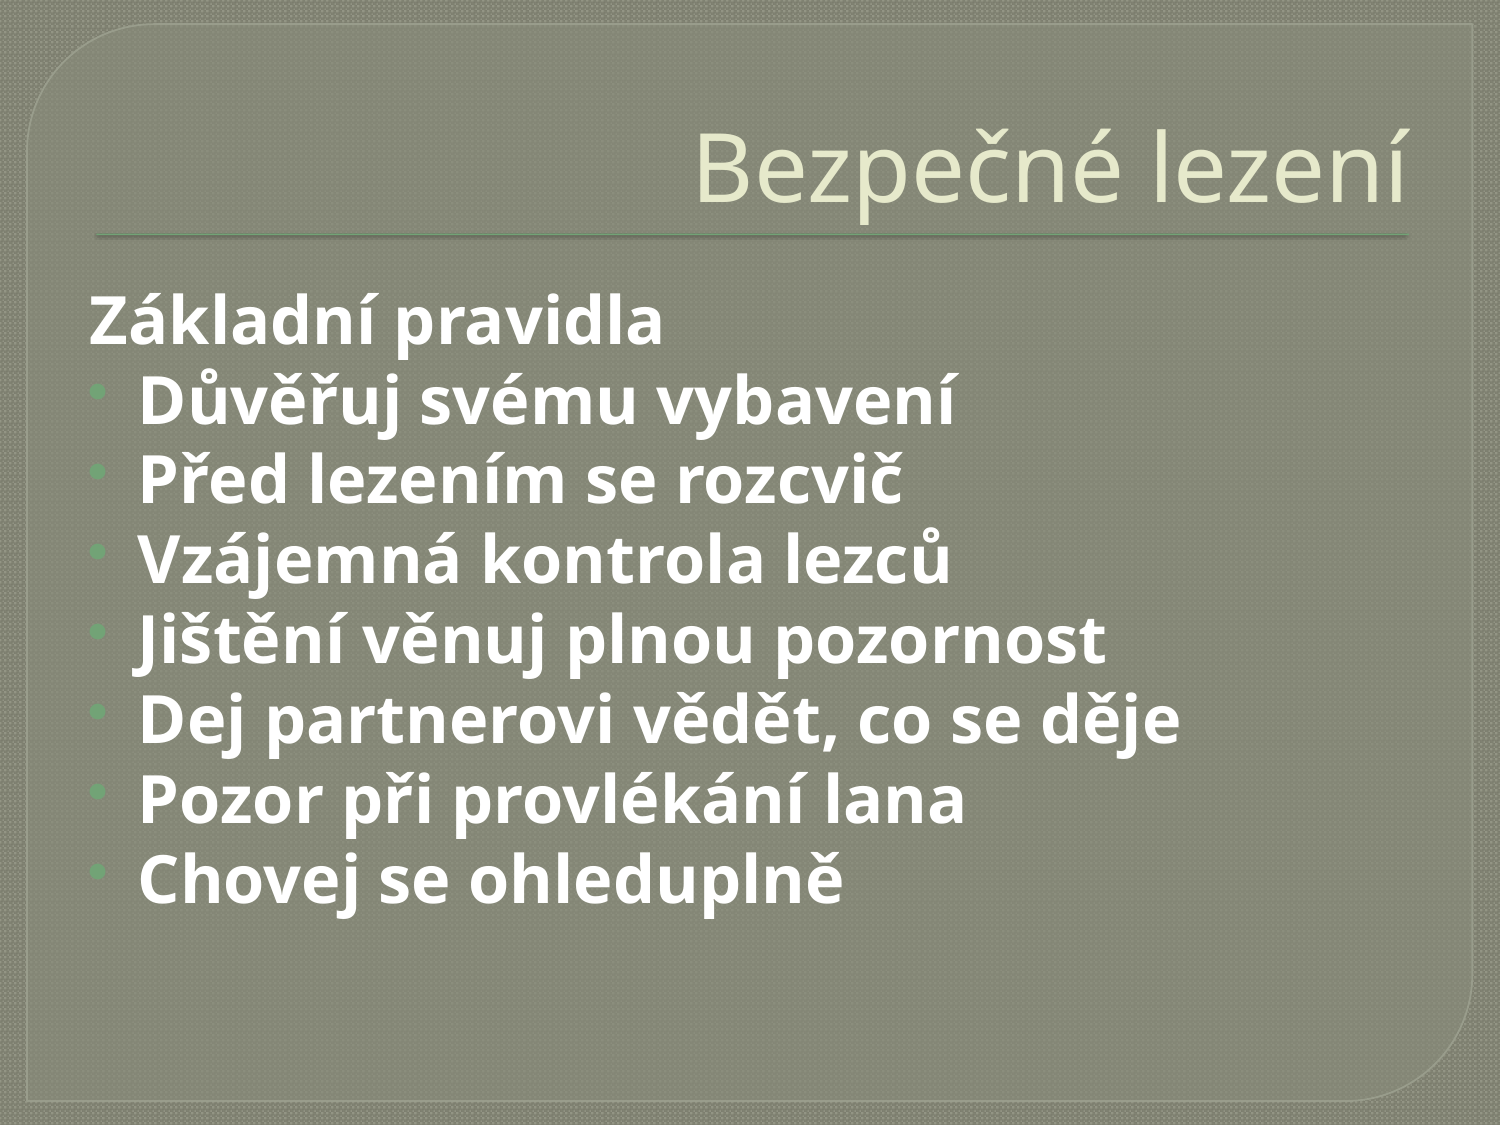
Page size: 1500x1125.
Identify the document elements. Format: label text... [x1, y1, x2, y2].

list Základní pravidla Důvěřuj svému vybavení Před lezením se rozcvič Vzájemná kontrola lezců Jištění věnuj plnou pozornost Dej partnerovi vědět, co se děje Pozor při provlékání lana Chovej se ohleduplně [75, 270, 1425, 1013]
title Bezpečné lezení [75, 41, 1425, 230]
